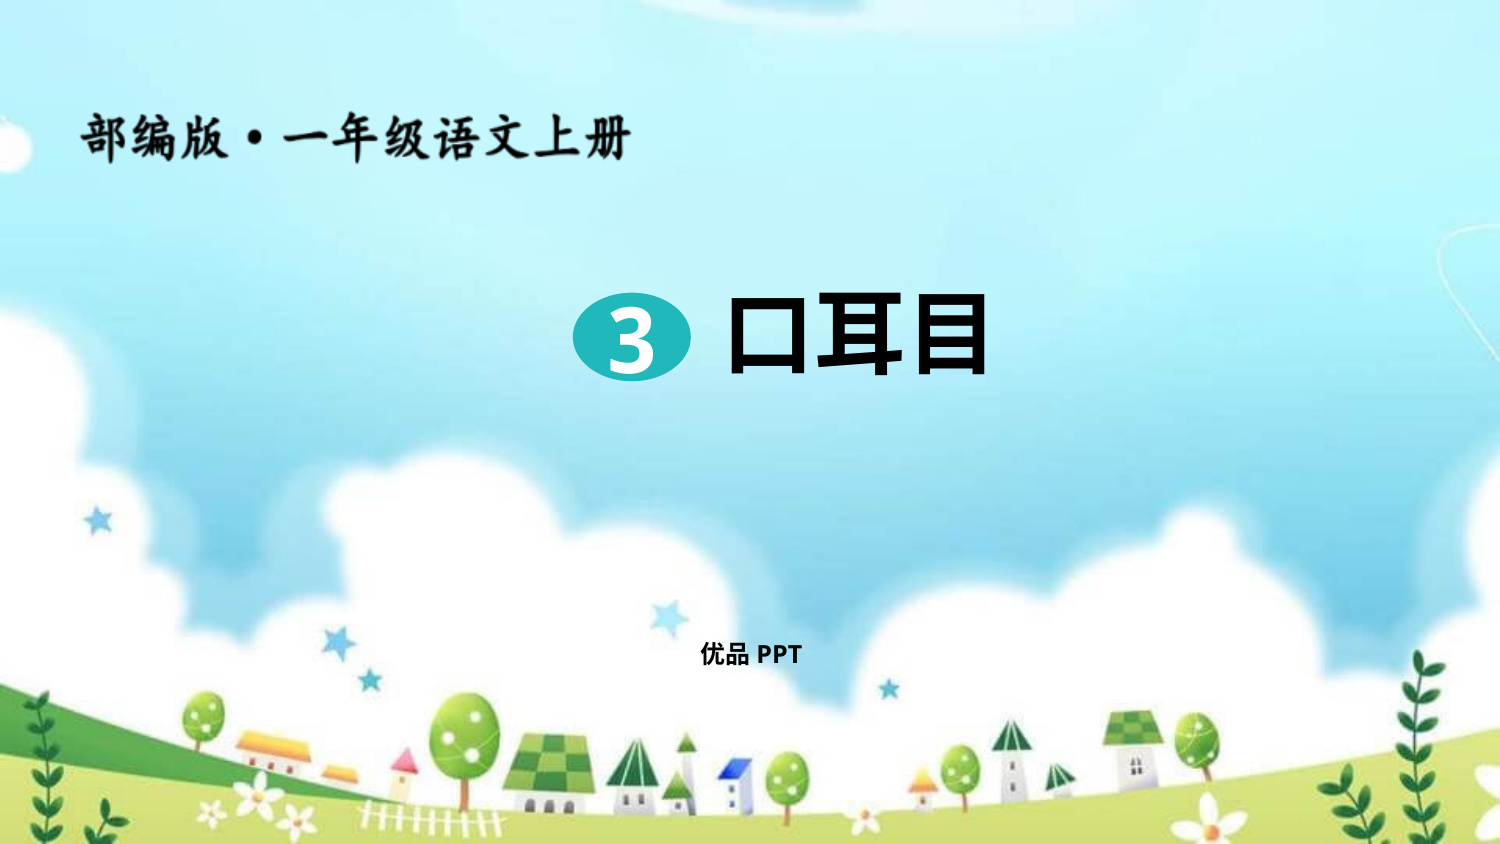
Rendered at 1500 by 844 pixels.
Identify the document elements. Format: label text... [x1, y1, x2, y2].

text_box 口耳目 [690, 268, 1031, 365]
picture [0, 0, 1500, 628]
text_box 3 [572, 292, 692, 382]
text_box 优品PPT [0, 628, 1500, 677]
picture [0, 677, 1500, 844]
